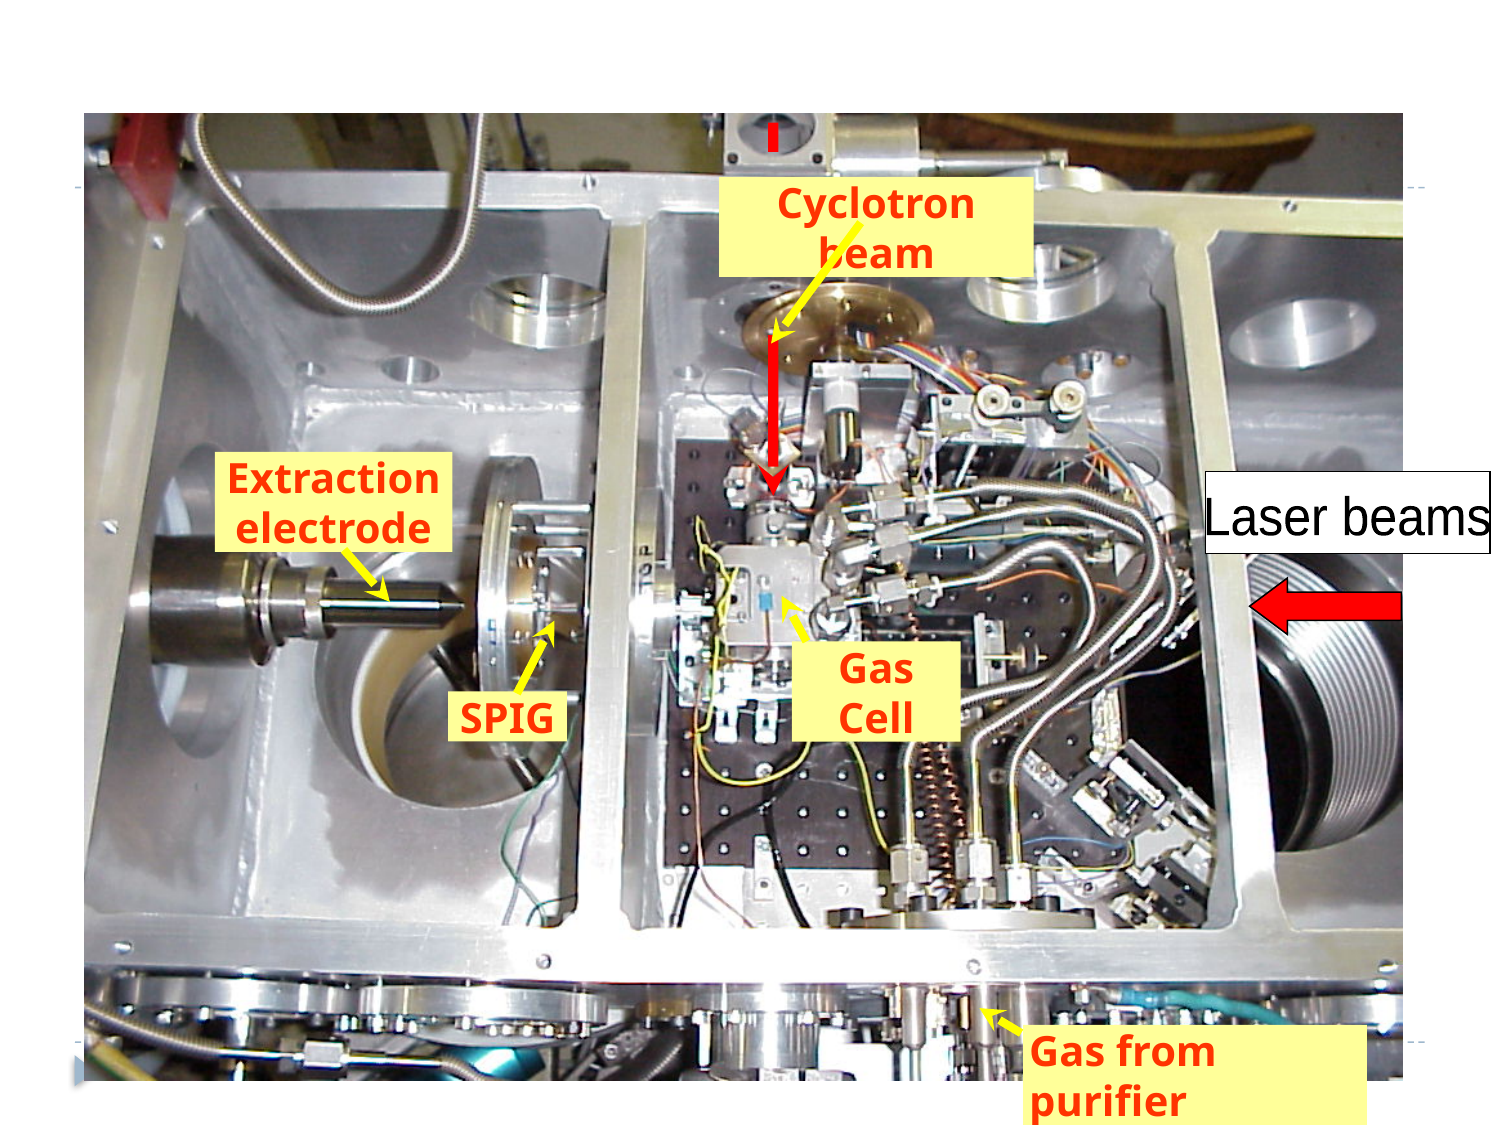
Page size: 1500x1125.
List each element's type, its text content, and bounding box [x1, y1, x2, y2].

text_box Gas from purifier [1023, 1093, 1367, 1125]
title Leuven Isotope Separator On-Line (LISOL) [75, 24, 1425, 188]
picture [84, 113, 1404, 1081]
text_box [1408, 471, 1490, 554]
